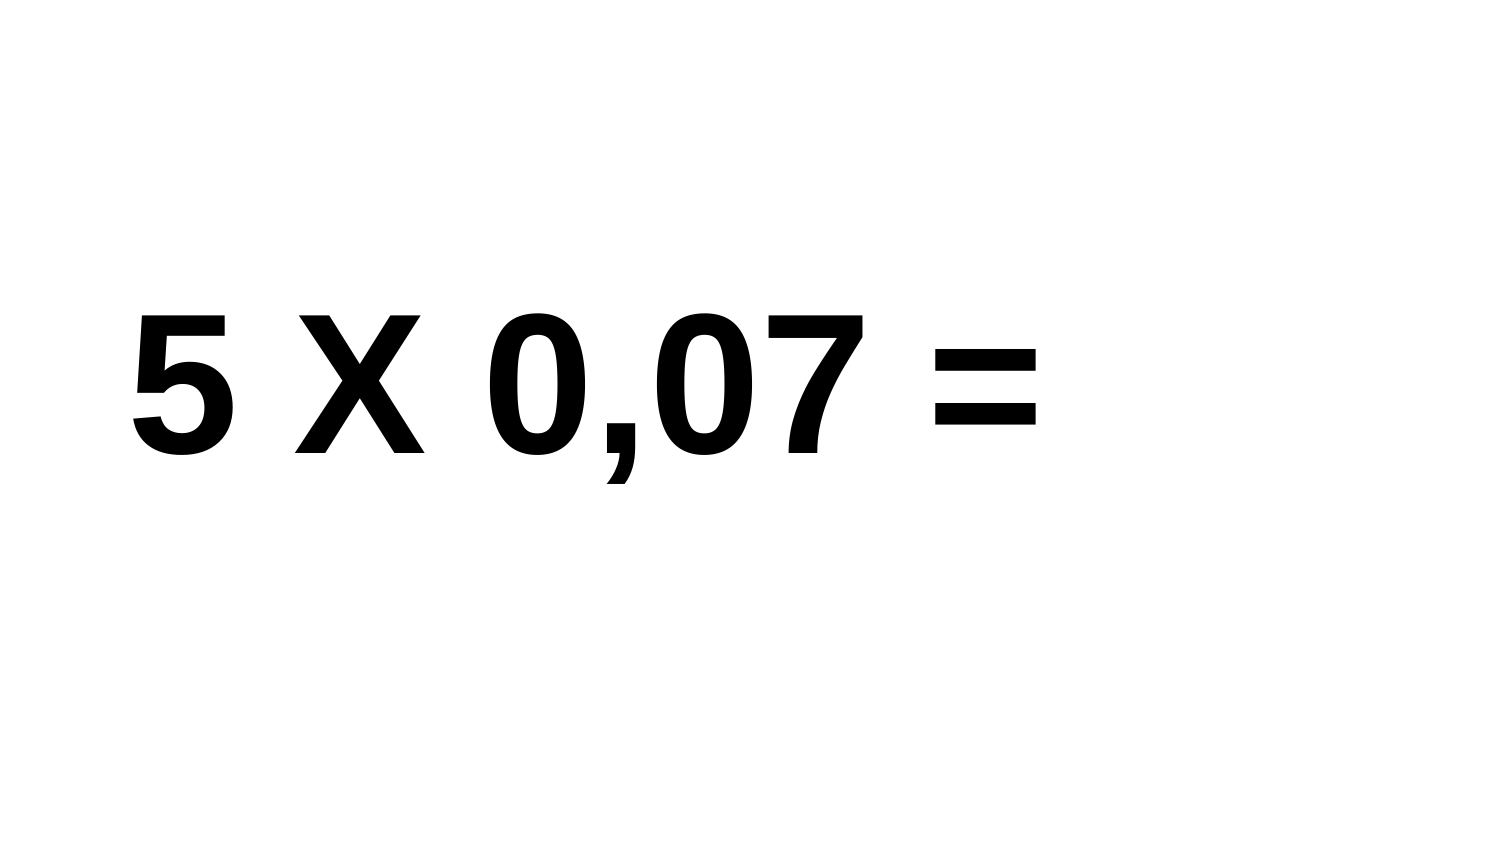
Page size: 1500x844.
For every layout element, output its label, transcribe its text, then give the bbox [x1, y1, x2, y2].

text_box 5 X 0,07 = [112, 318, 1388, 509]
